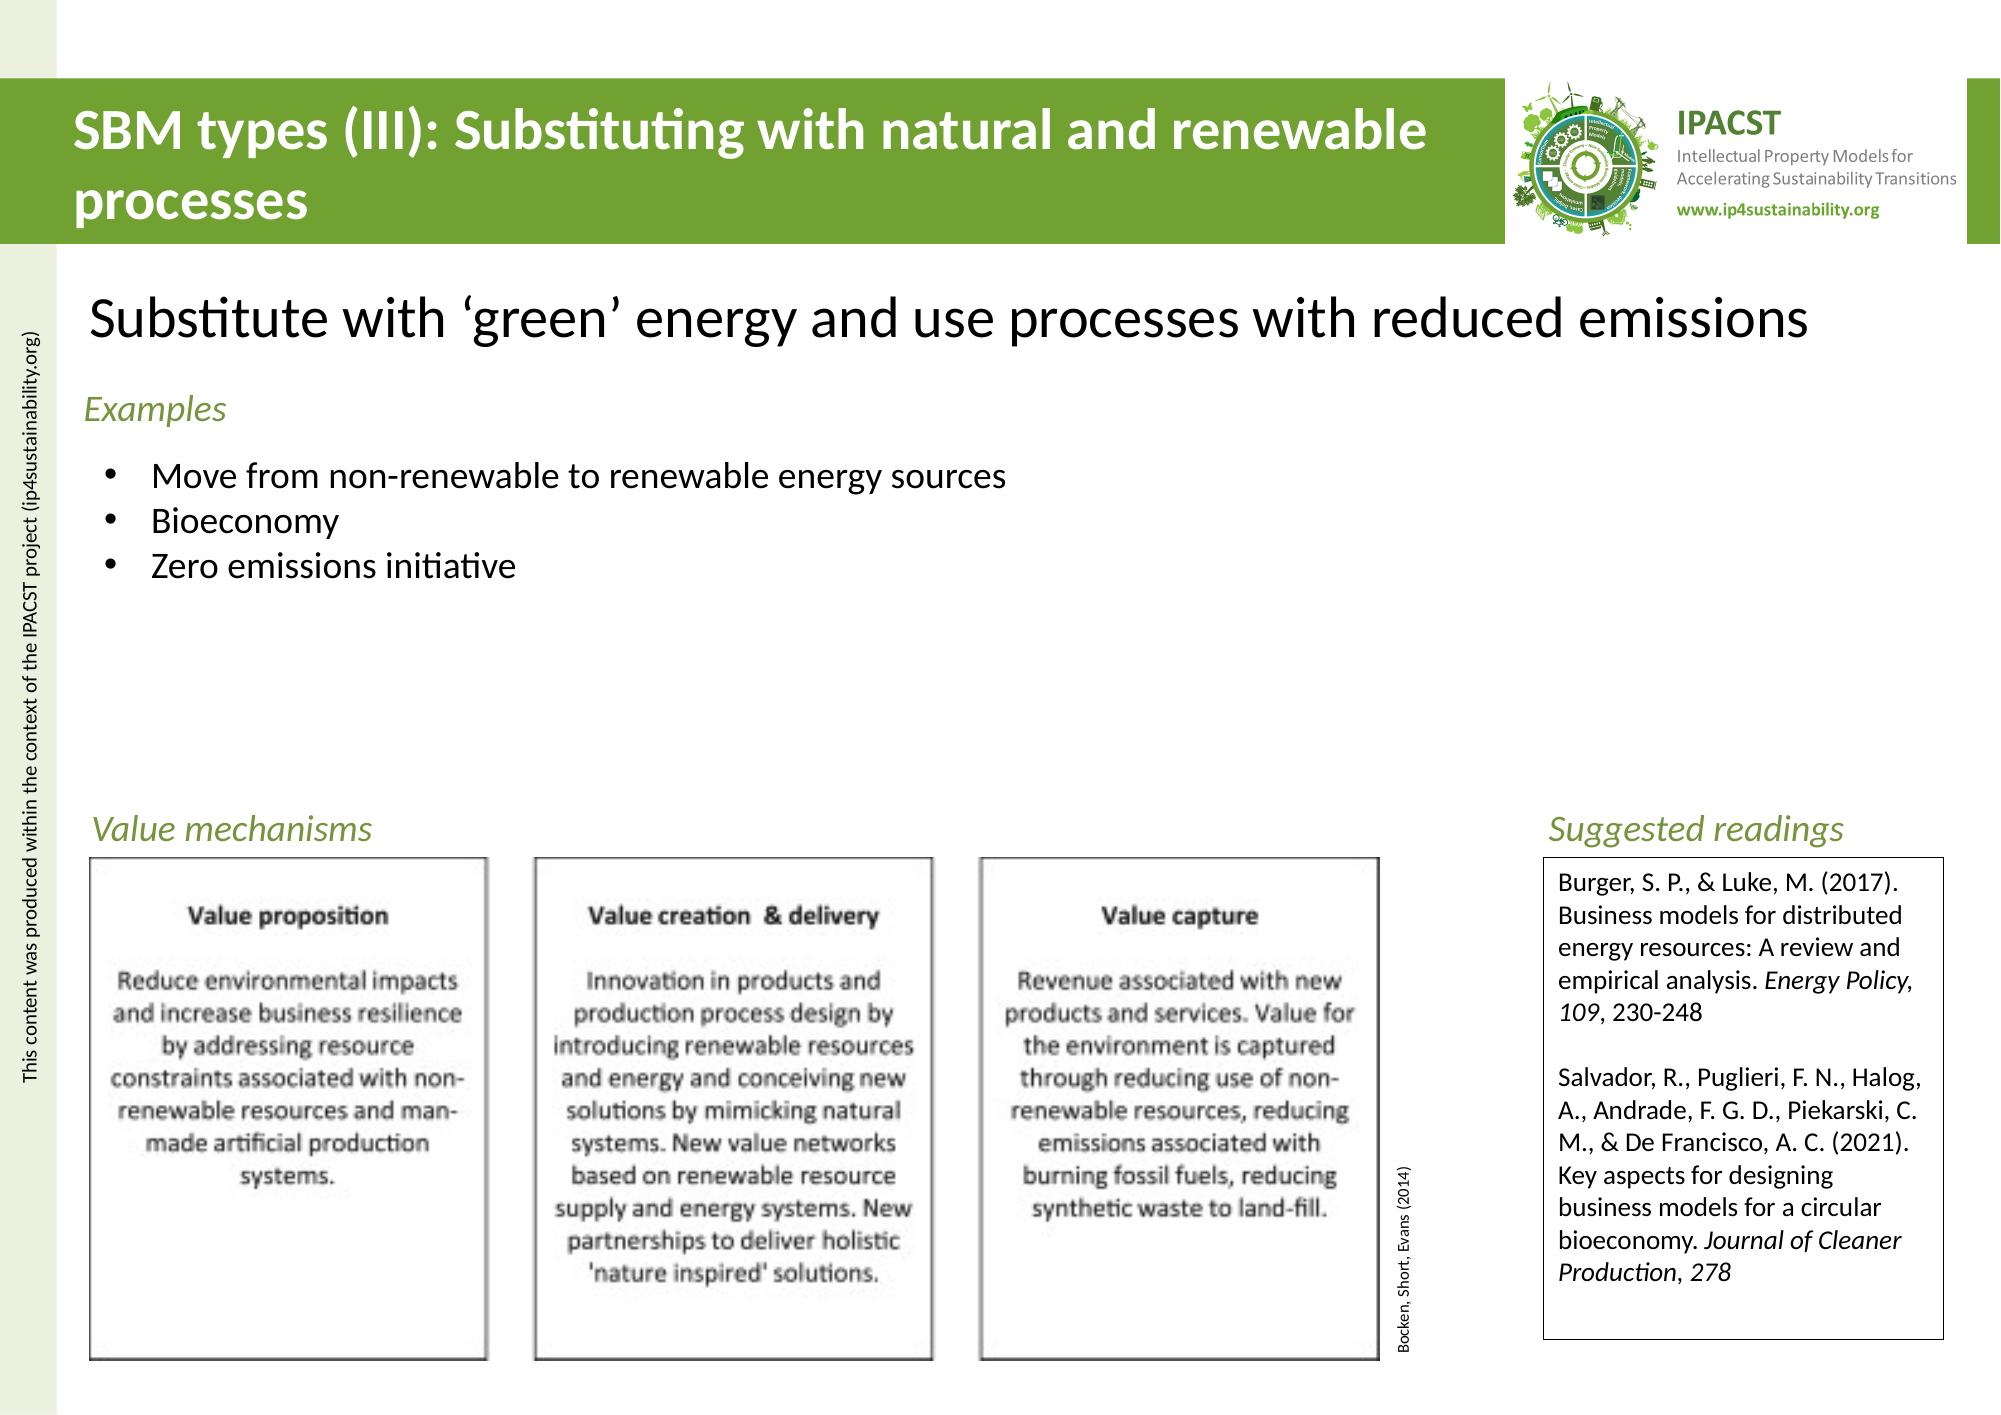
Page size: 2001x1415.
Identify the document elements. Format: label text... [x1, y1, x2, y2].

text_box Suggested readings [1533, 796, 1860, 857]
text_box Value mechanisms [76, 796, 388, 857]
picture [89, 857, 1380, 1361]
text_box Move from non-renewable to renewable energy sources Bioeconomy Zero emissions initiative [89, 443, 1237, 729]
text_box Burger, S. P., & Luke, M. (2017). Business models for distributed energy resources: A review and empirical analysis. Energy Policy, 109, 230-248 Salvador, R., Puglieri, F. N., Halog, A., Andrade, F. G. D., Piekarski, C. M., & De Francisco, A. C. (2021). Key aspects for designing business models for a circular bioeconomy. Journal of Cleaner Production, 278 [1543, 857, 1944, 1340]
text_box Examples [68, 376, 242, 437]
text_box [0, 73, 2000, 246]
text_box Substitute with ‘green’ energy and use processes with reduced emissions [74, 271, 2000, 357]
text_box Bocken, Short, Evans (2014) [1384, 1093, 1420, 1369]
